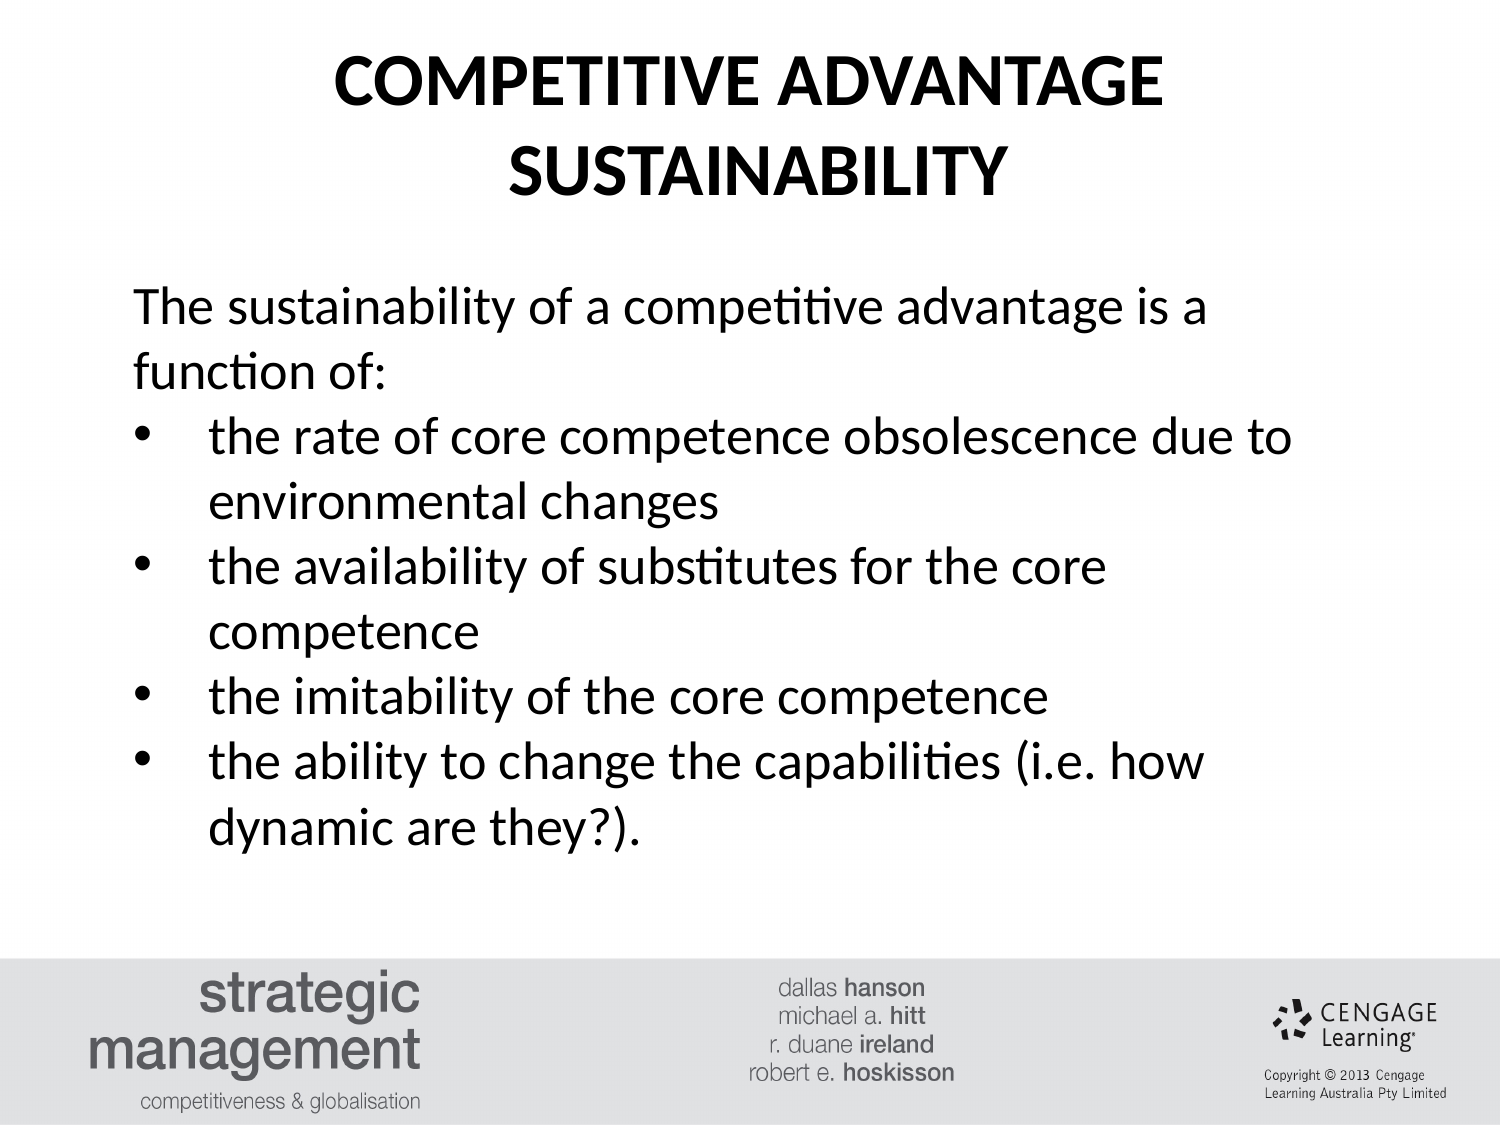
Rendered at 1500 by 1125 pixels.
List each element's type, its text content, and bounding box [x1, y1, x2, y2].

title [174, 929, 1325, 1038]
text_box COMPETITIVE ADVANTAGE SUSTAINABILITY [168, 22, 1332, 218]
picture [0, 0, 1500, 1125]
text_box The sustainability of a competitive advantage is a function of: the rate of core competence obsolescence due to environmental changes the availability of substitutes for the core competence the imitability of the core competence the ability to change the capabilities (i.e. how dynamic are they?). [118, 262, 1382, 929]
